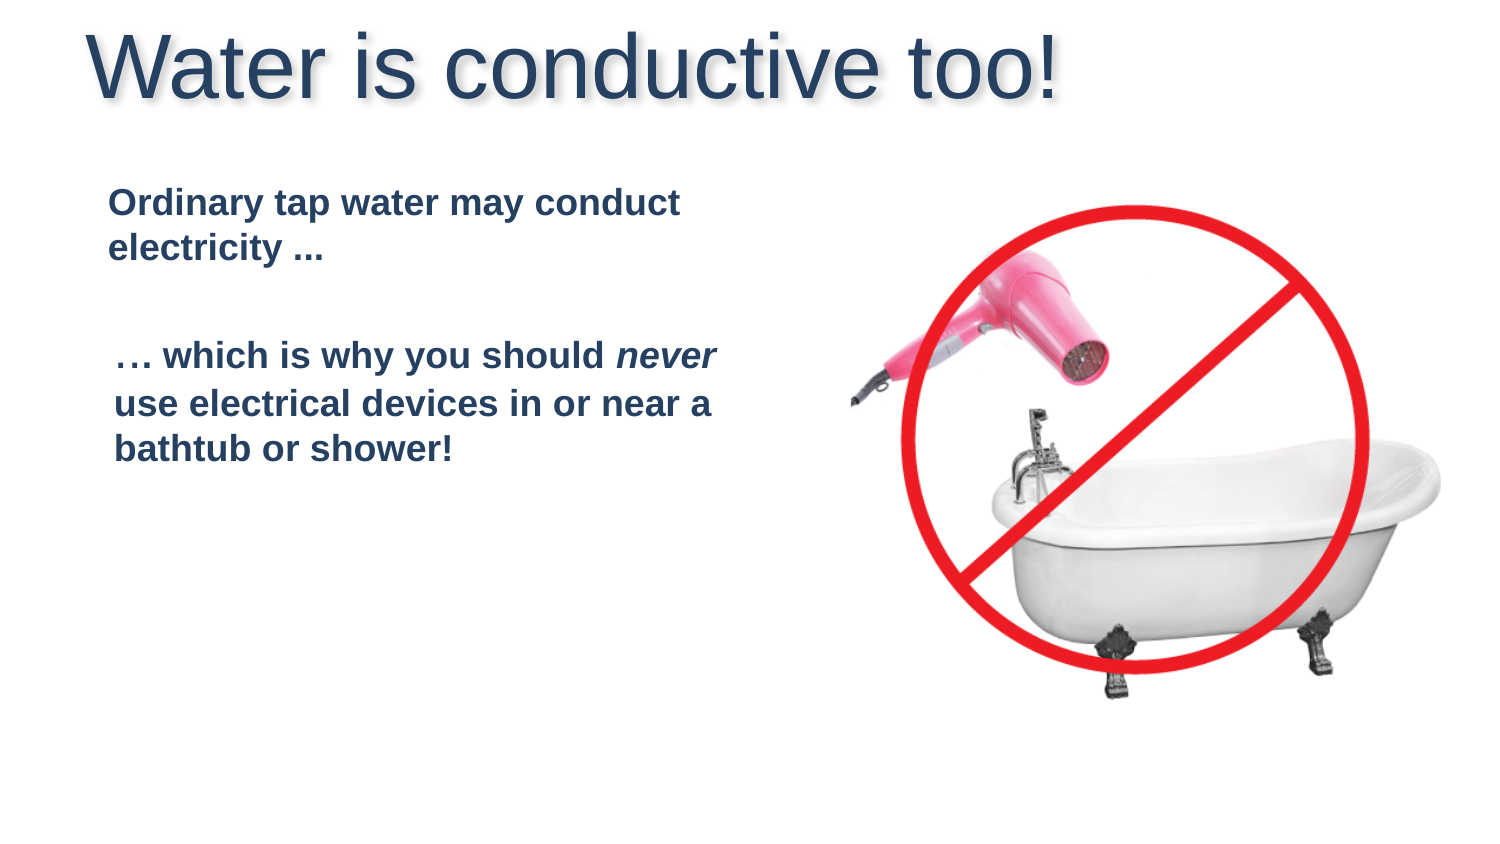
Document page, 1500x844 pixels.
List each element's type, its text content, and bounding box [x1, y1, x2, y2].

text_box Ordinary tap water may conduct electricity ... [93, 170, 744, 275]
text_box Water is conductive too! [70, 0, 1457, 206]
picture [791, 163, 1500, 754]
text_box ... which is why you should never use electrical devices in or near a bathtub or shower! [99, 311, 786, 477]
